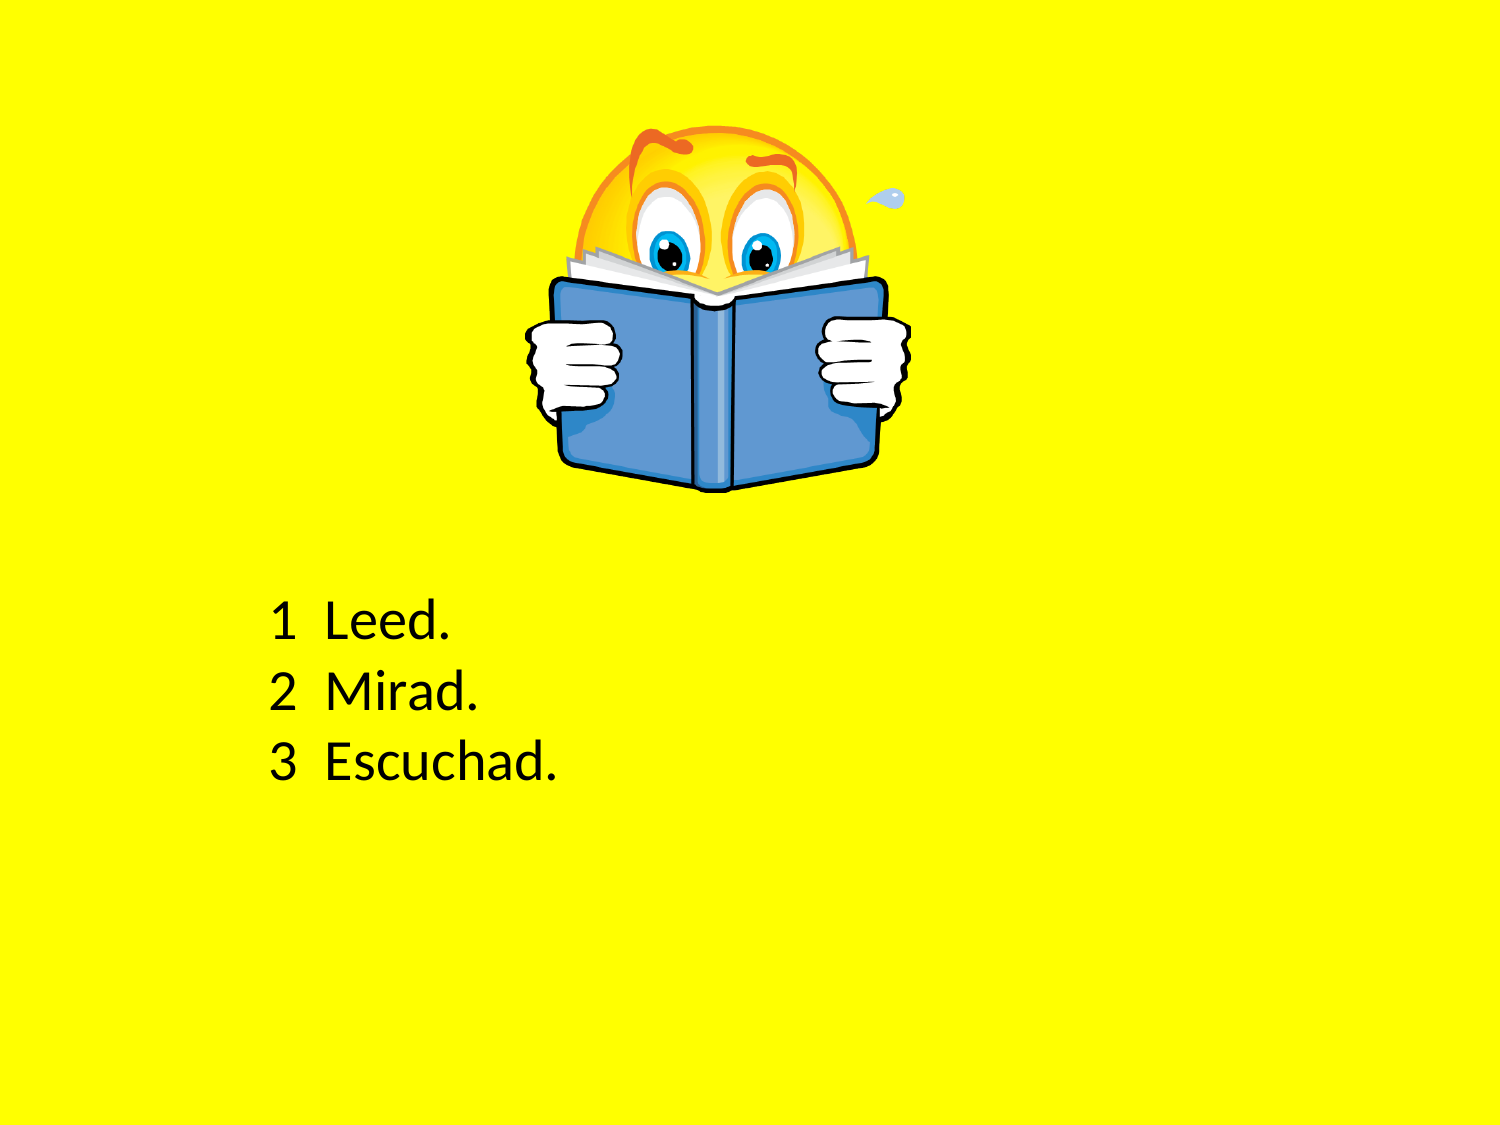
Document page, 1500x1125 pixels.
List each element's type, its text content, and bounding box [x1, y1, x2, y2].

text_box Leed. Mirad. Escuchad. [253, 574, 1046, 799]
picture [525, 125, 912, 493]
